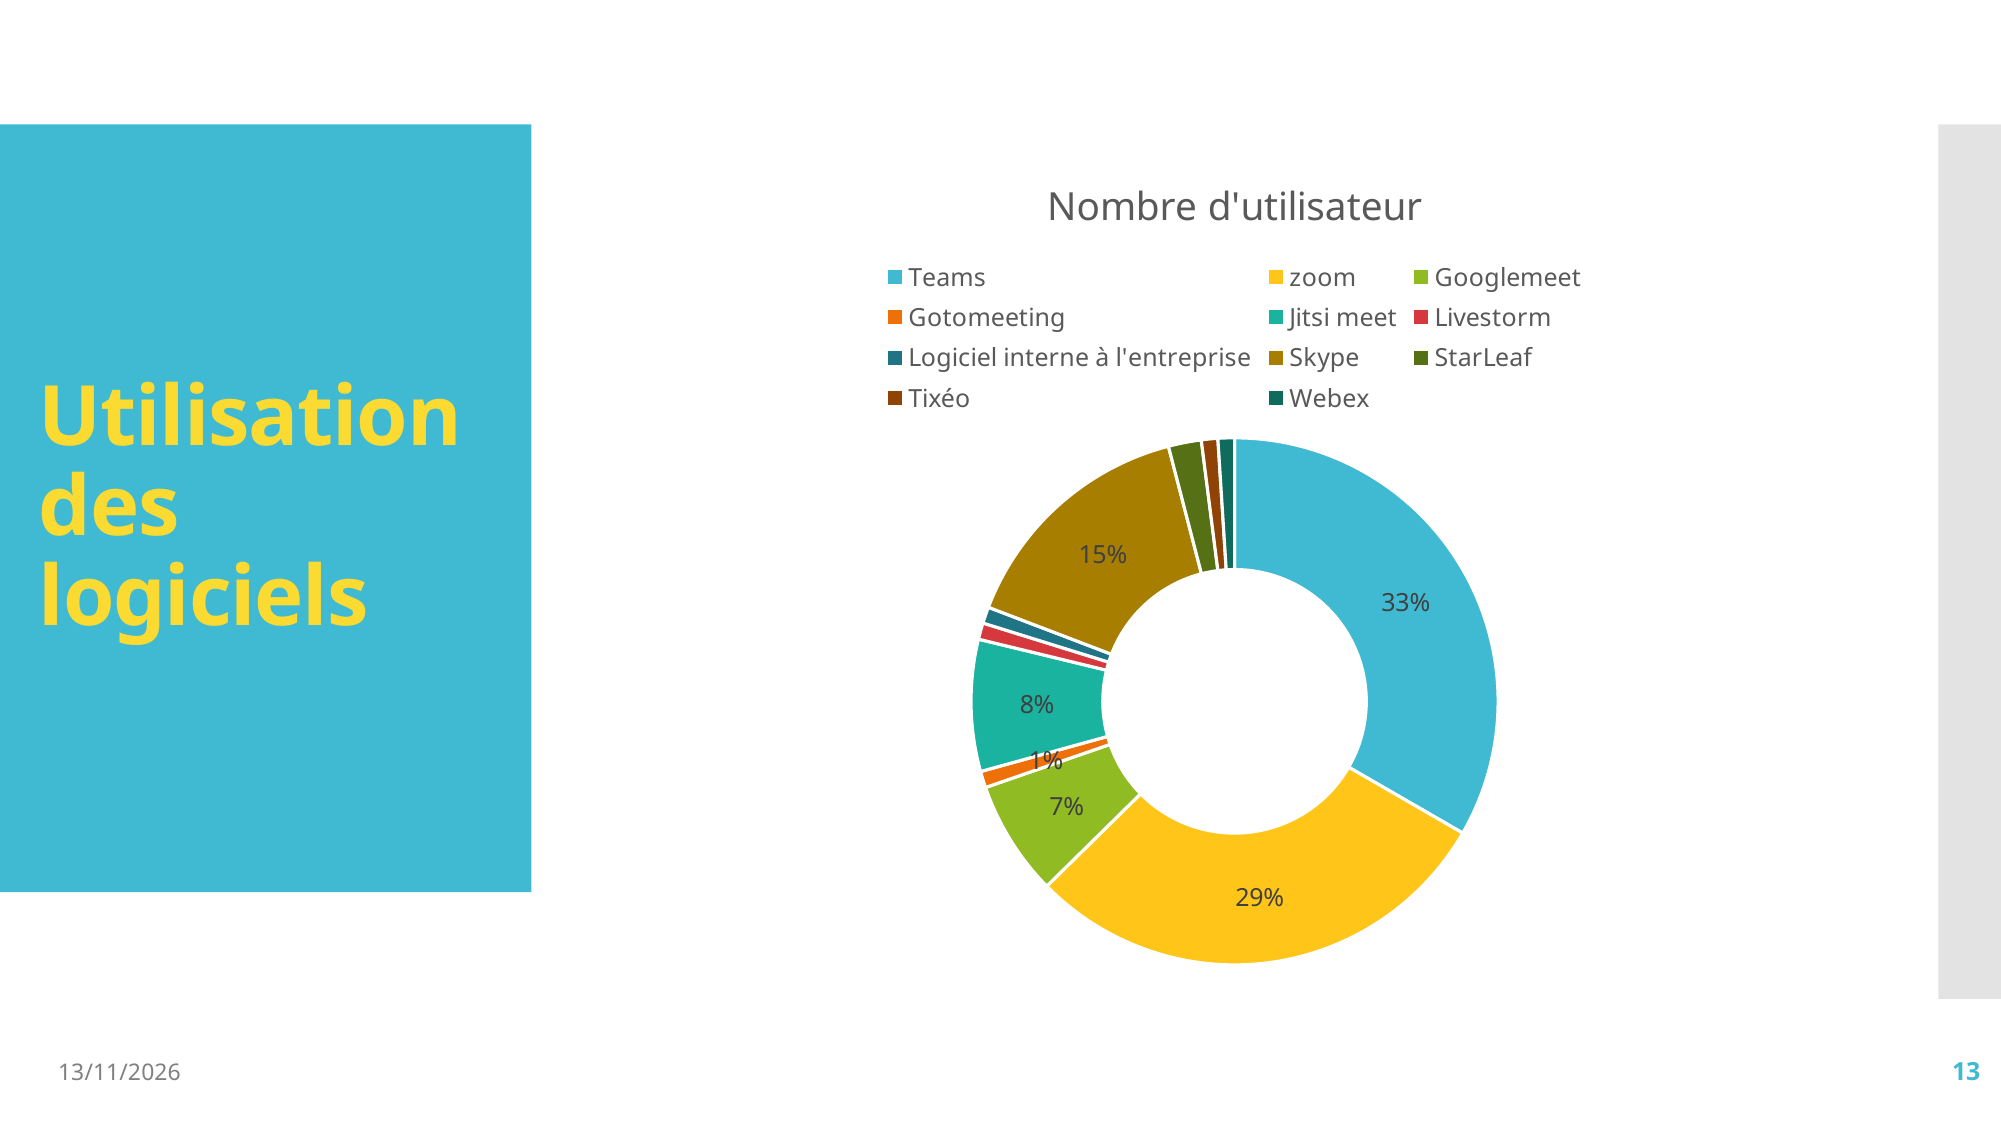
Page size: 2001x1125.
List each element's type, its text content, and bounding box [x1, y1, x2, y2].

title Utilisation des logiciels [23, 130, 508, 886]
slide_number 13 [1744, 1042, 1996, 1103]
chart [634, 141, 1835, 982]
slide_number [43, 1042, 493, 1103]
